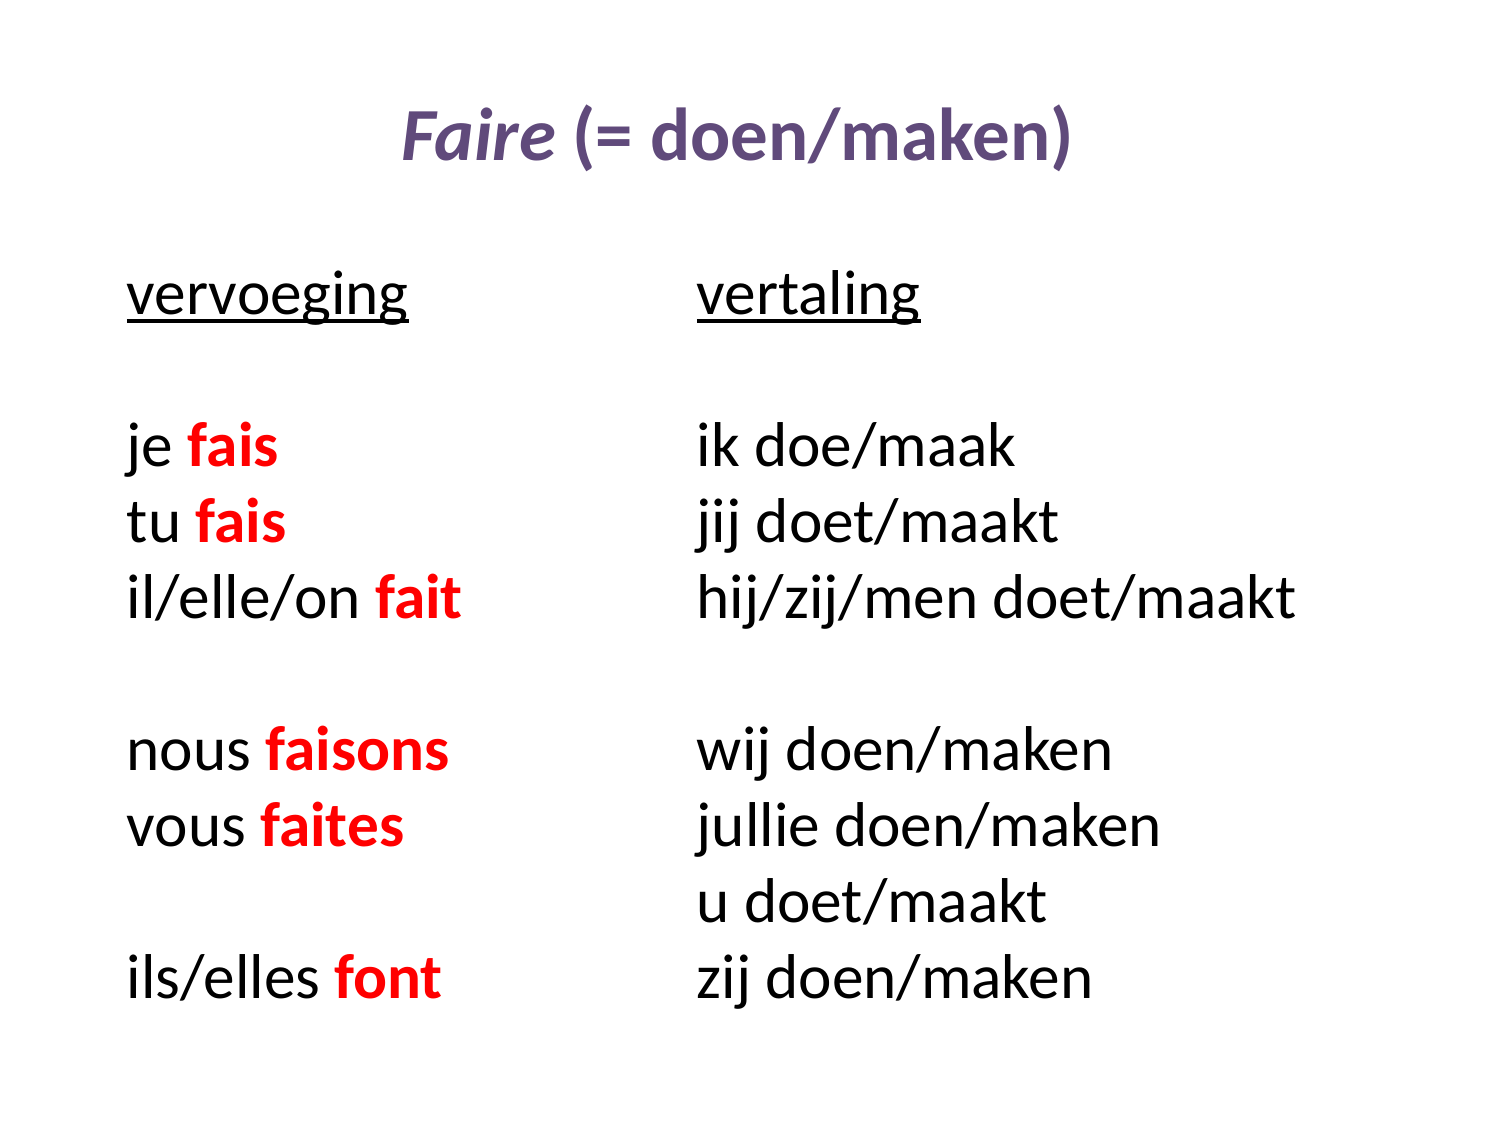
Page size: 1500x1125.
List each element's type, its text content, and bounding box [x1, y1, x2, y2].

text_box vervoeging vertaling je fais ik doe/maak tu fais jij doet/maakt il/elle/on fait hij/zij/men doet/maakt nous faisons wij doen/maken vous faites jullie doen/maken u doet/maakt ils/elles font zij doen/maken [112, 243, 1388, 1024]
text_box Faire (= doen/maken) [88, 78, 1388, 208]
